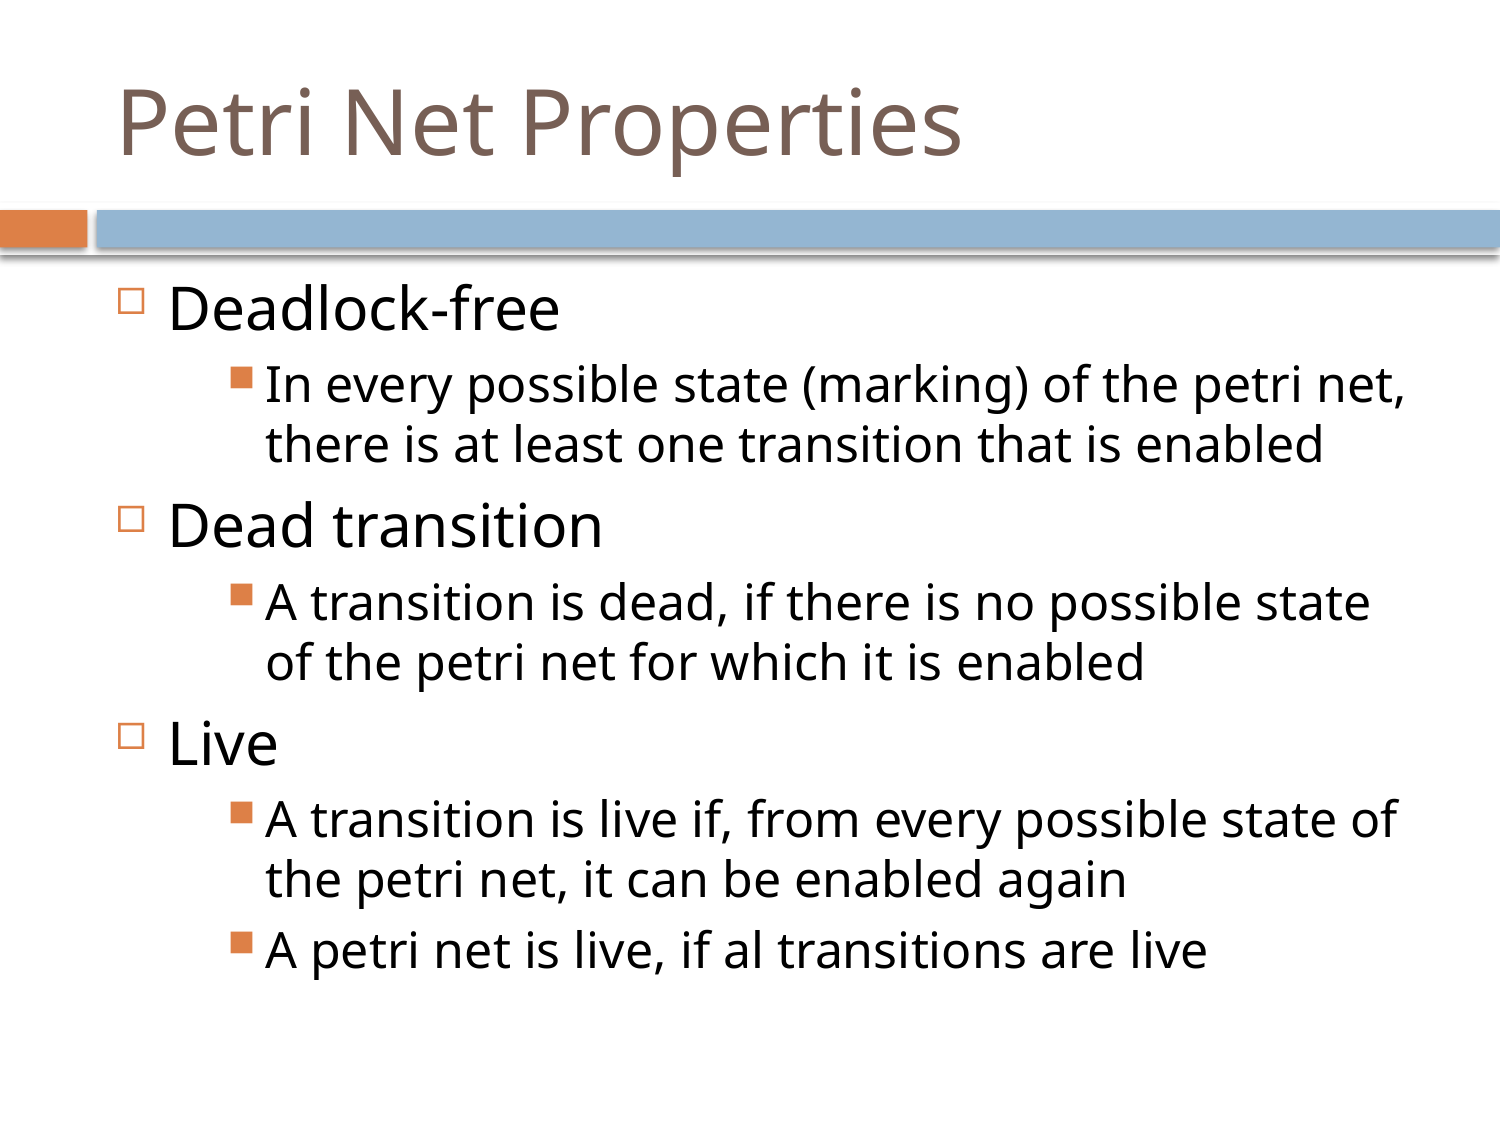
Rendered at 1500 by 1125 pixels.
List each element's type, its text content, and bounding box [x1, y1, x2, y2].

list Deadlock-free In every possible state (marking) of the petri net, there is at least one transition that is enabled Dead transition A transition is dead, if there is no possible state of the petri net for which it is enabled Live A transition is live if, from every possible state of the petri net, it can be enabled again A petri net is live, if al transitions are live [100, 262, 1438, 1000]
title Petri Net Properties [100, 37, 1438, 200]
